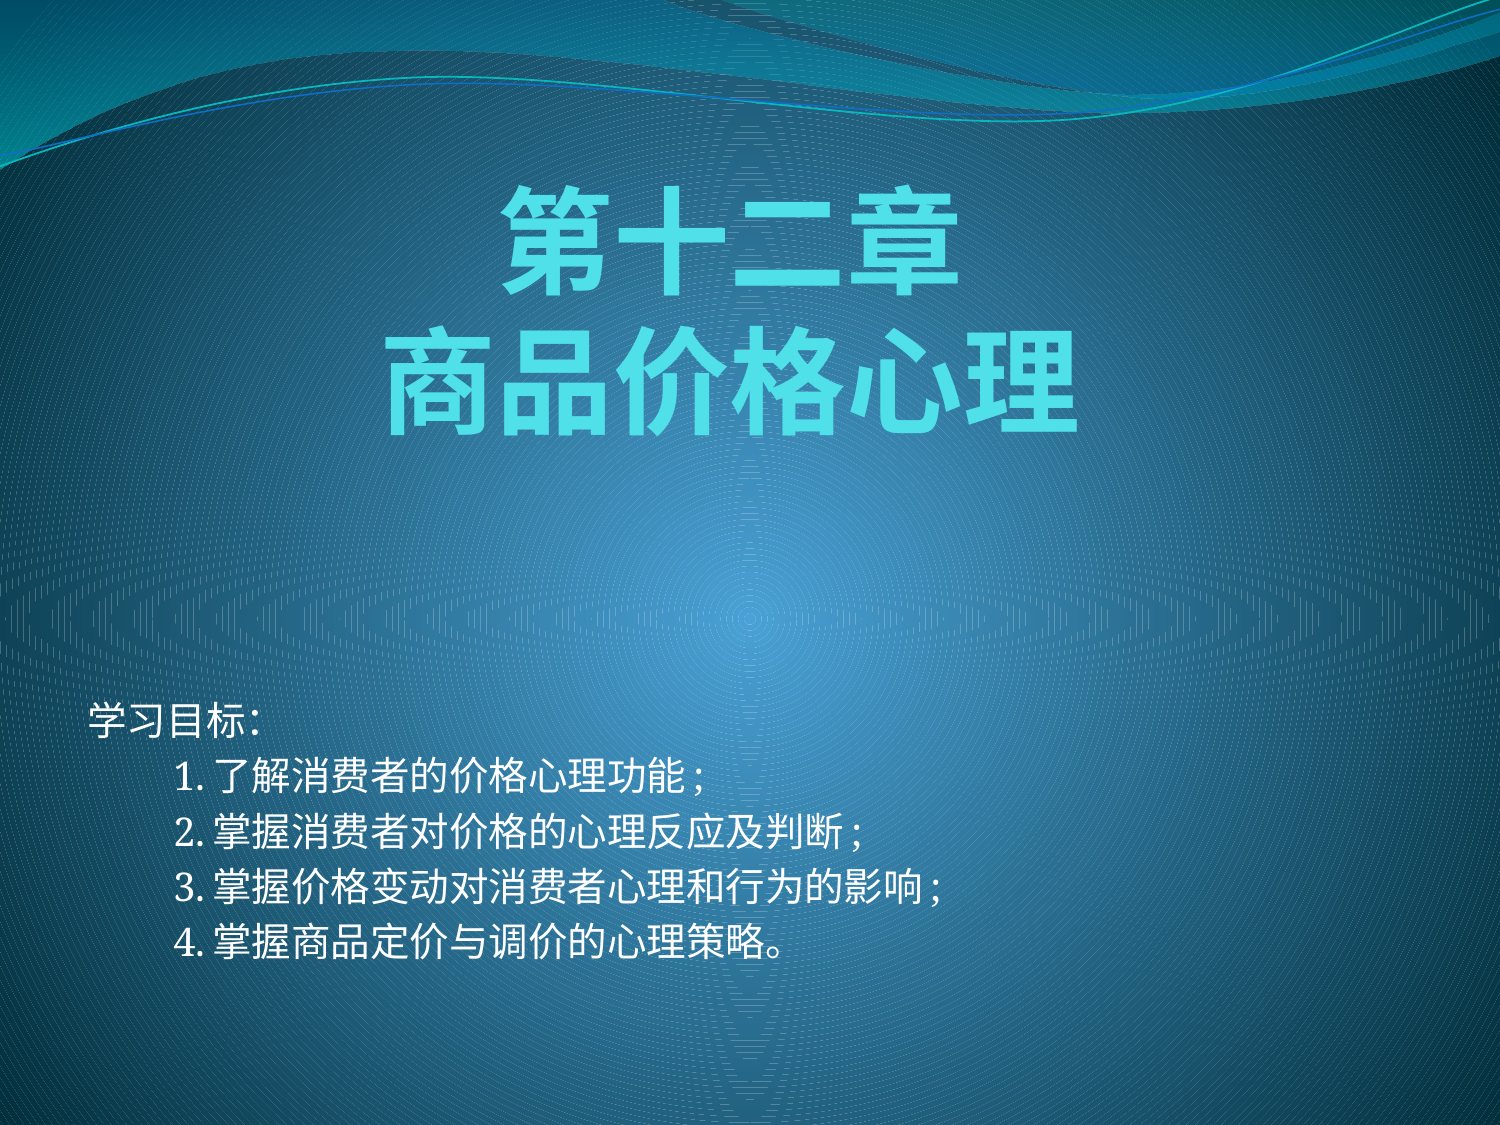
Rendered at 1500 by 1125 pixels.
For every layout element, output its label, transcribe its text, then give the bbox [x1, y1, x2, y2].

title 第十二章 商品价格心理 [87, 149, 1376, 449]
subtitle 学习目标： 1.了解消费者的价格心理功能; 2.掌握消费者对价格的心理反应及判断; 3.掌握价格变动对消费者心理和行为的影响; 4.掌握商品定价与调价的心理策略。 [87, 688, 1376, 976]
